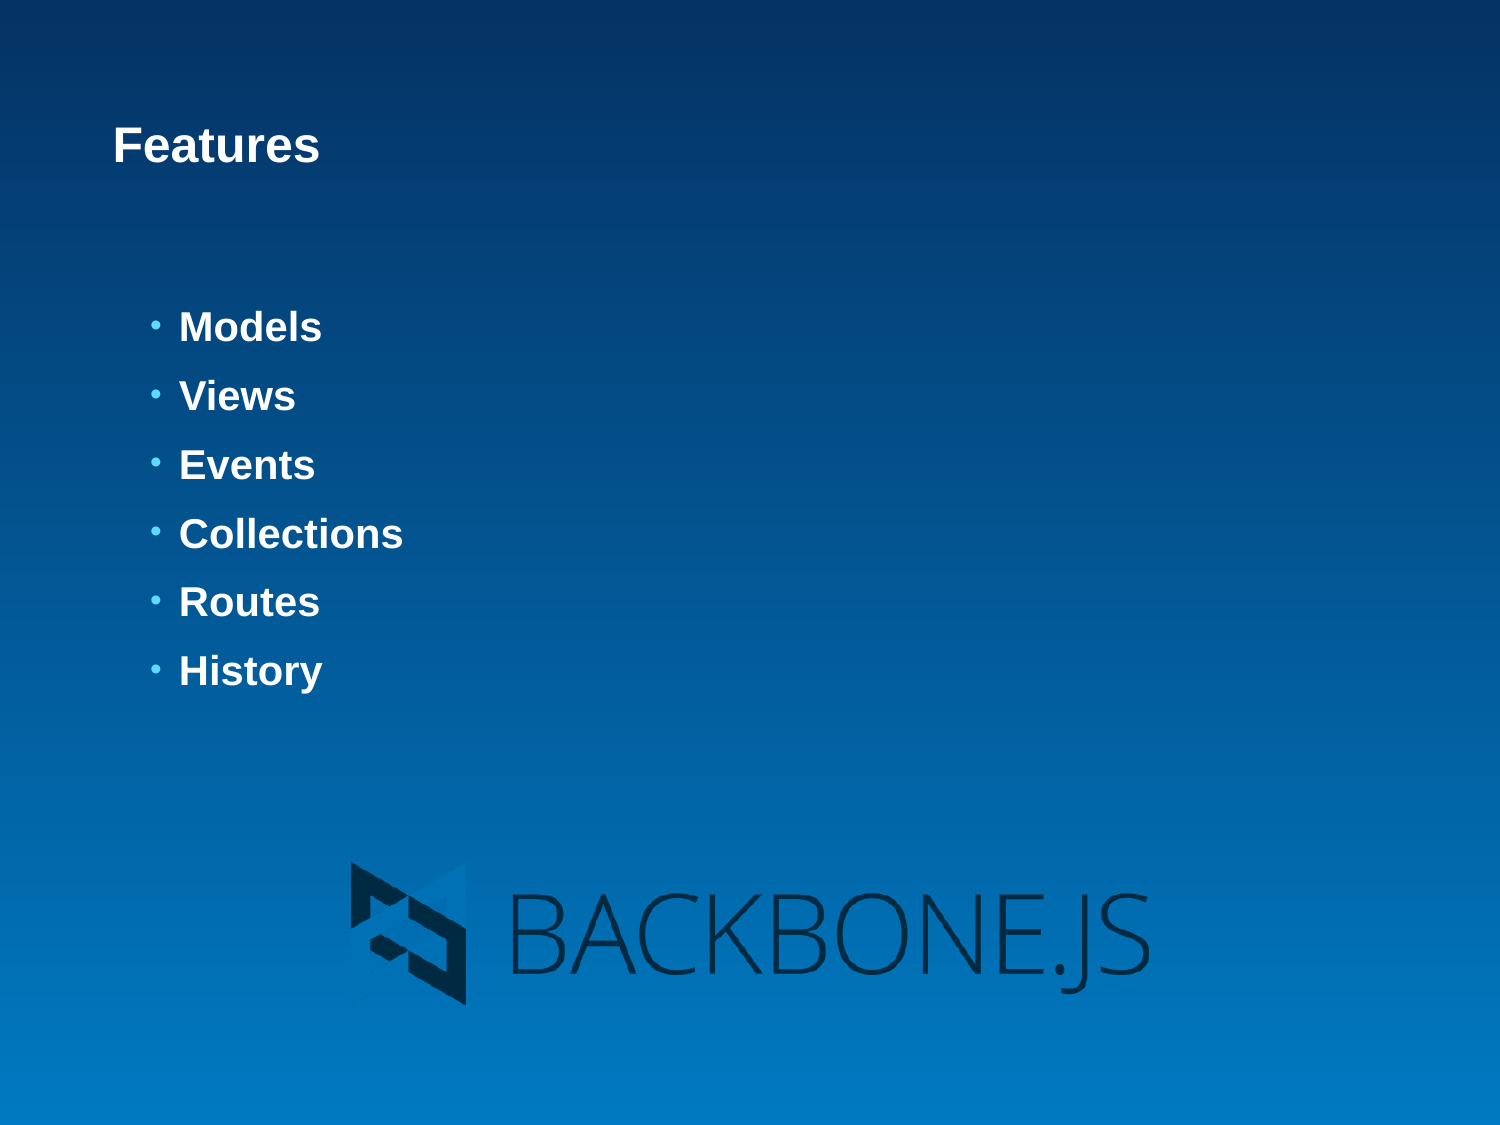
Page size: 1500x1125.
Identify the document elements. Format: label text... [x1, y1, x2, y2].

title Features [112, 111, 1388, 173]
list Models Views Events Collections Routes History [150, 299, 1350, 863]
picture [350, 862, 1150, 1005]
